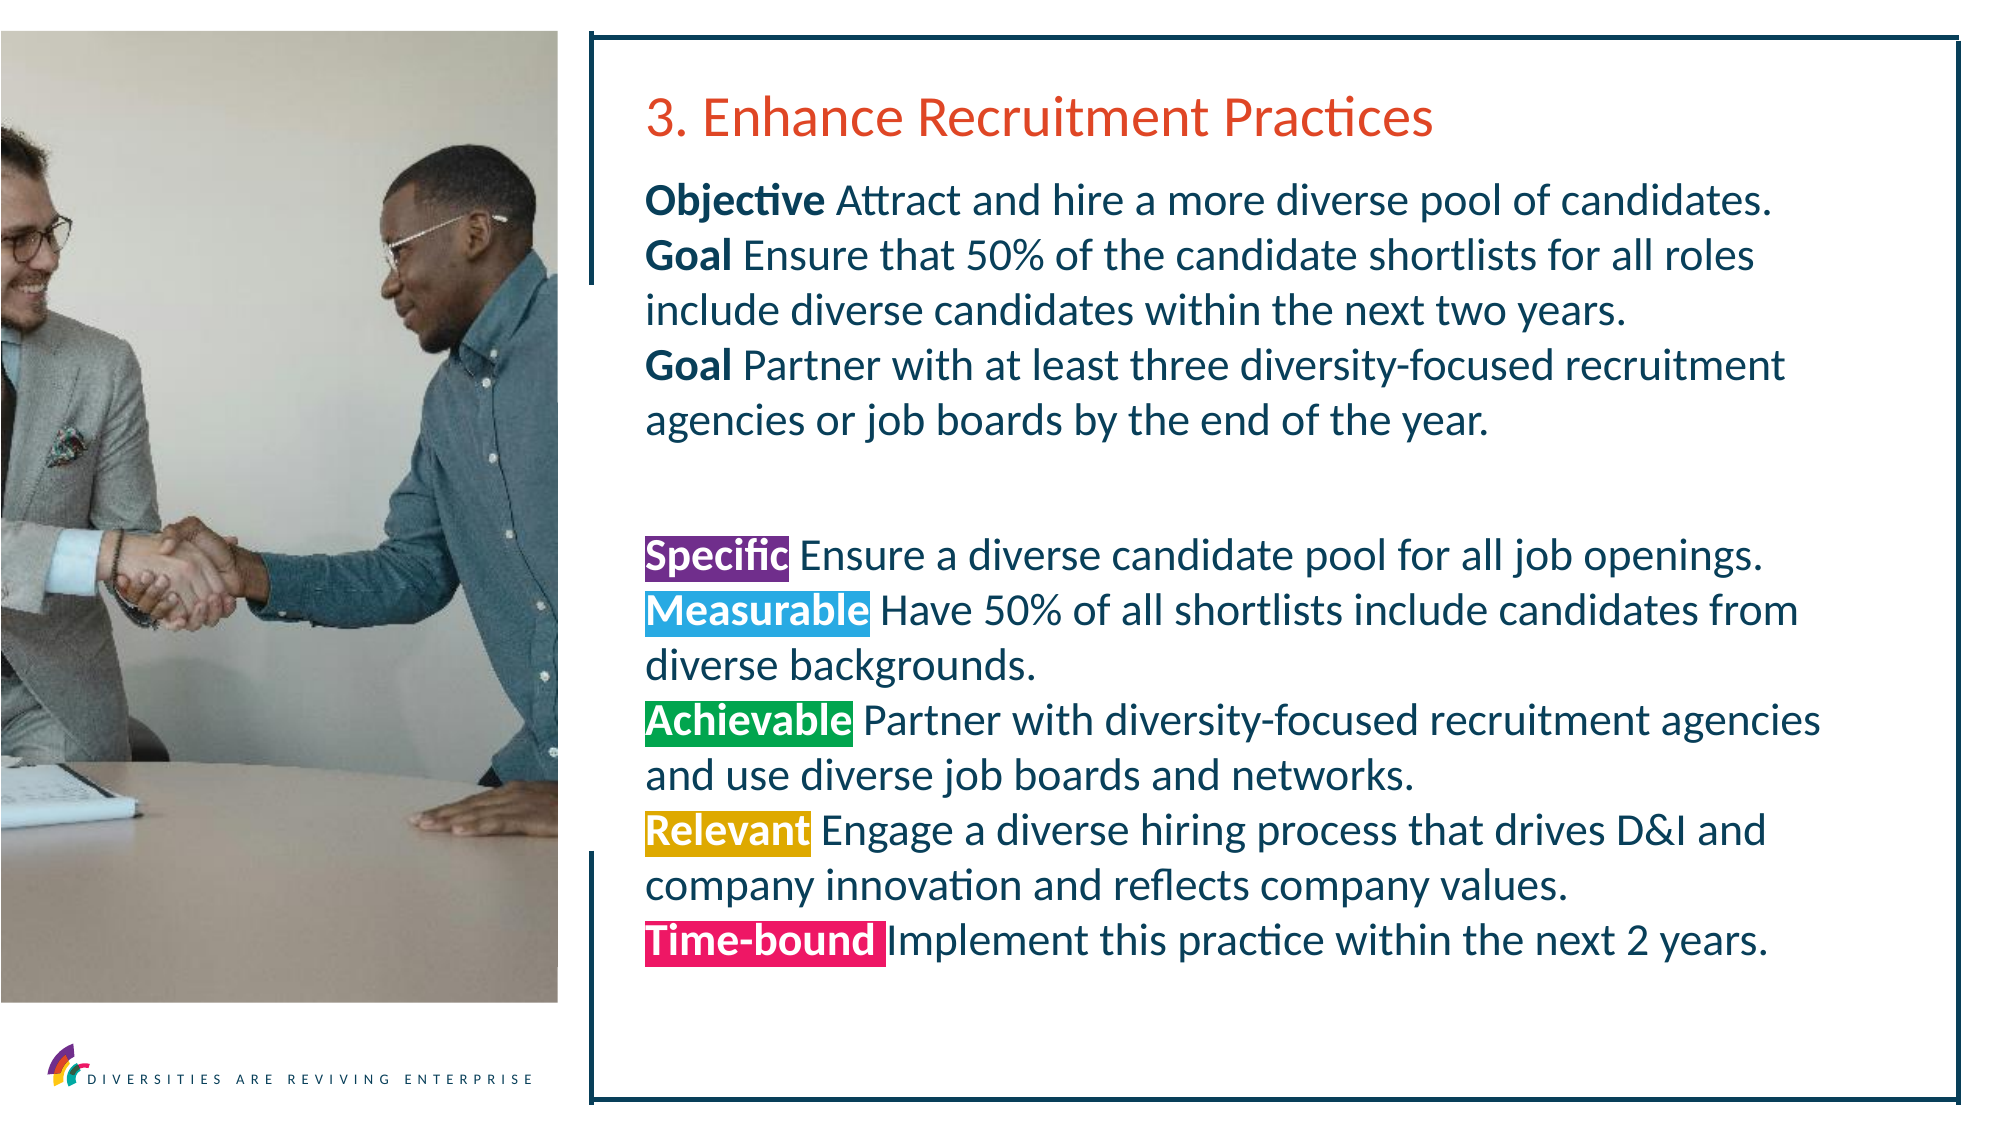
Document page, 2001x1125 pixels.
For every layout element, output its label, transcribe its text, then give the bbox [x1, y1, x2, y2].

picture [1, 30, 558, 1003]
list 3. Enhance Recruitment Practices [630, 70, 1707, 127]
list Objective Attract and hire a more diverse pool of candidates. Goal Ensure that 50% of the candidate shortlists for all roles include diverse candidates within the next two years. Goal Partner with at least three diversity-focused recruitment agencies or job boards by the end of the year. Specific Ensure a diverse candidate pool for all job openings. Measurable Have 50% of all shortlists include candidates from diverse backgrounds. Achievable Partner with diversity-focused recruitment agencies and use diverse job boards and networks. Relevant Engage a diverse hiring process that drives D&I and company innovation and reflects company values. Time-bound Implement this practice within the next 2 years. [630, 162, 1907, 327]
